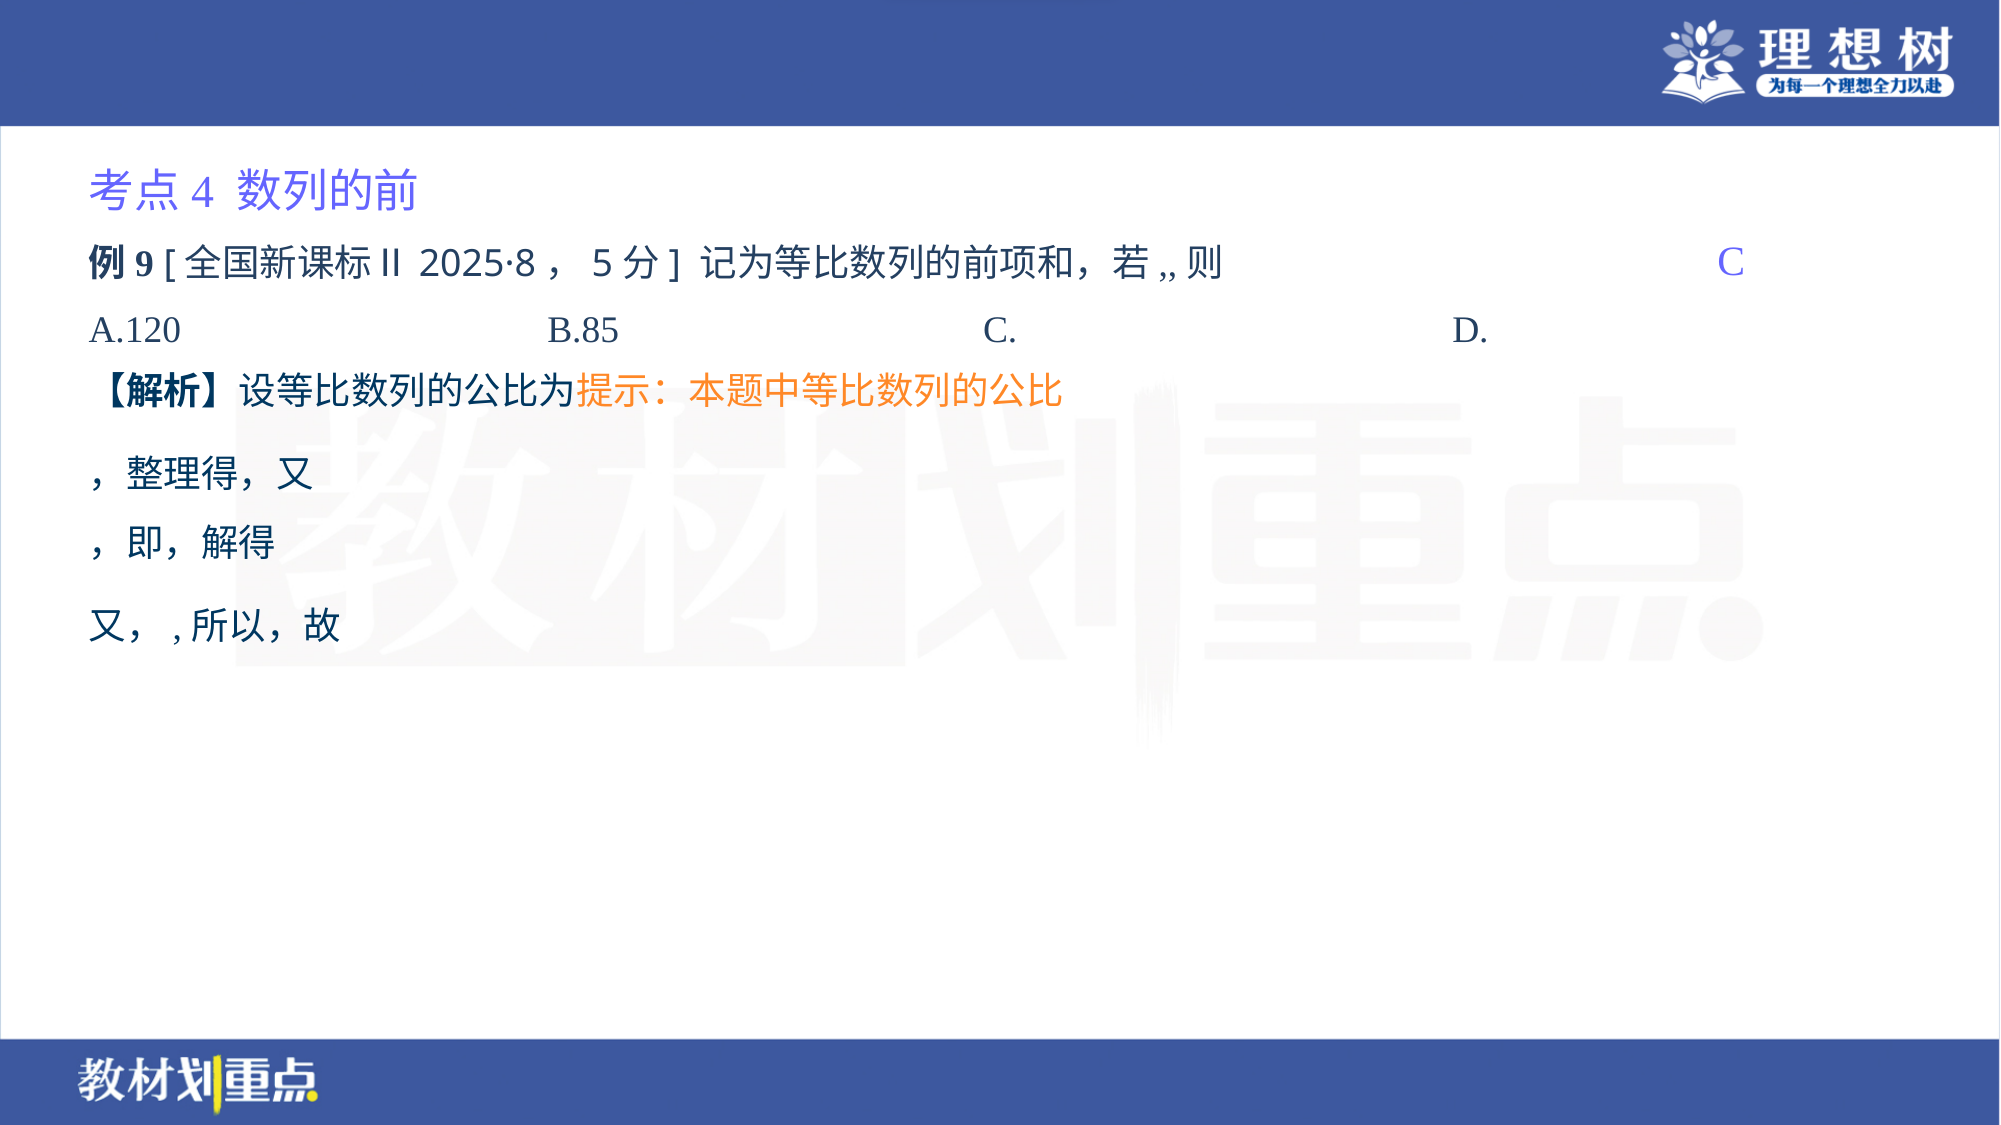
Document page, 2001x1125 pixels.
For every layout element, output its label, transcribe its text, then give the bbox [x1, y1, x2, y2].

picture [0, 0, 2000, 1125]
text_box C [1702, 231, 1761, 282]
